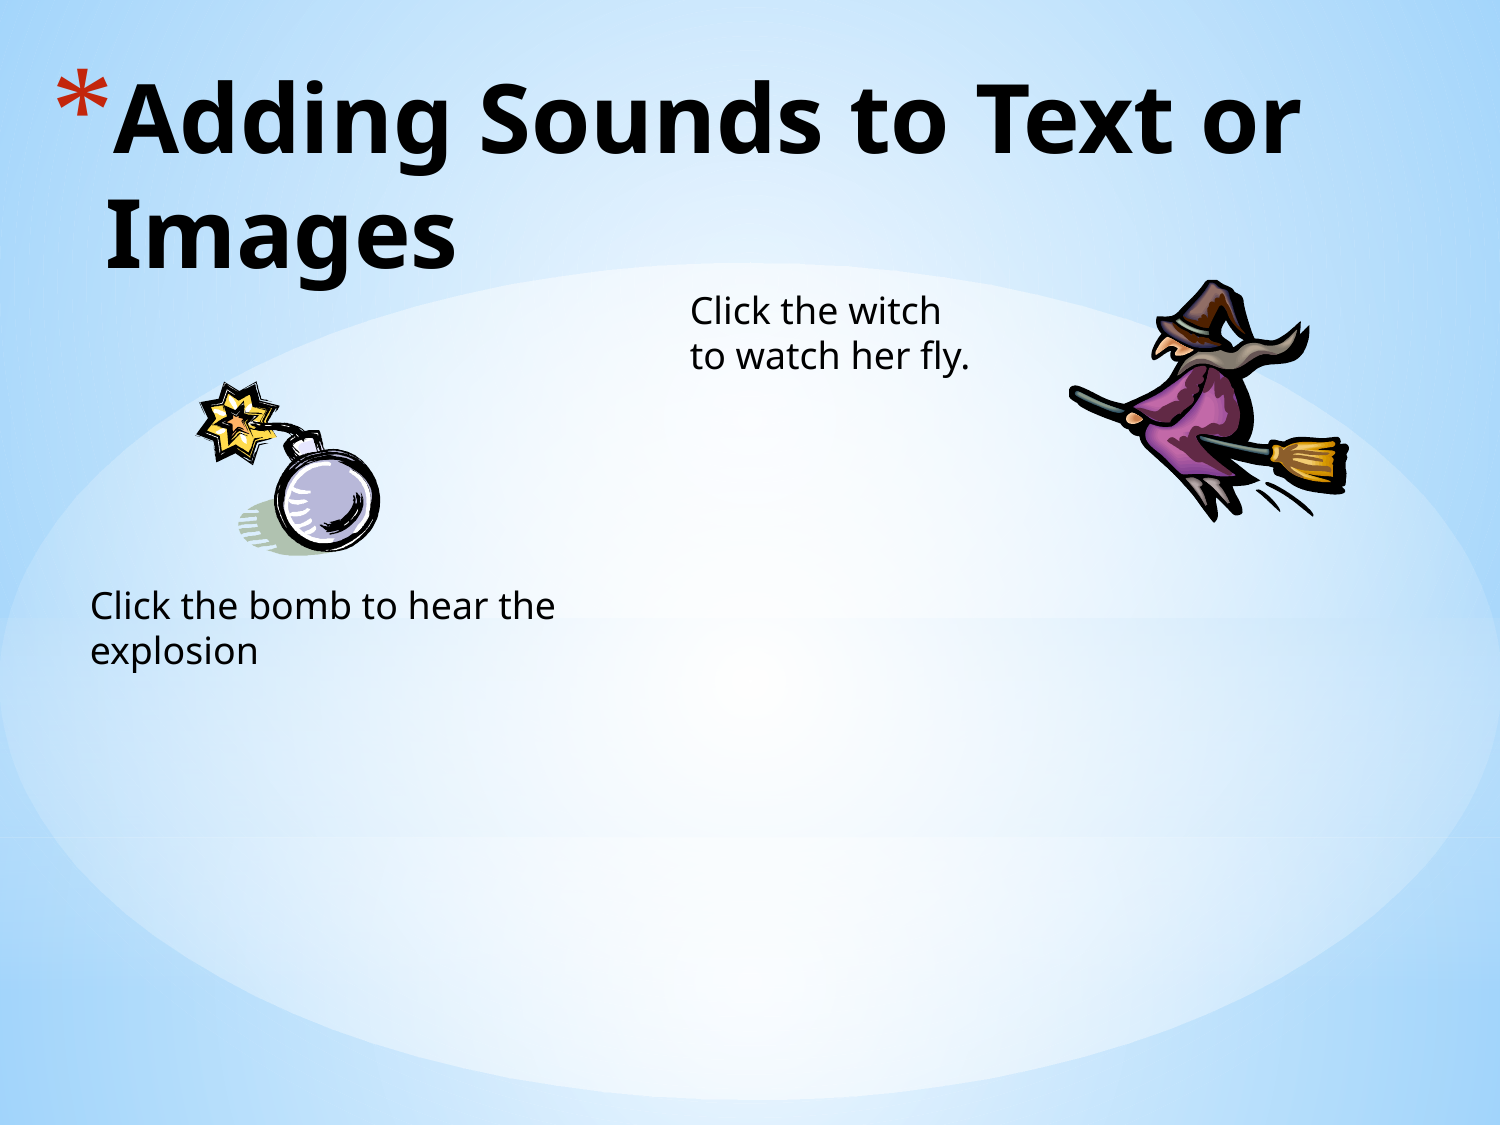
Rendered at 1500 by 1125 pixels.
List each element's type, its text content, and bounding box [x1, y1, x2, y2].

text_box Click the witch to watch her fly. [675, 279, 1000, 385]
picture [1068, 279, 1352, 526]
title Adding Sounds to Text or Images [37, 50, 1463, 313]
text_box Click the bomb to hear the explosion [74, 574, 738, 680]
picture [187, 374, 388, 564]
